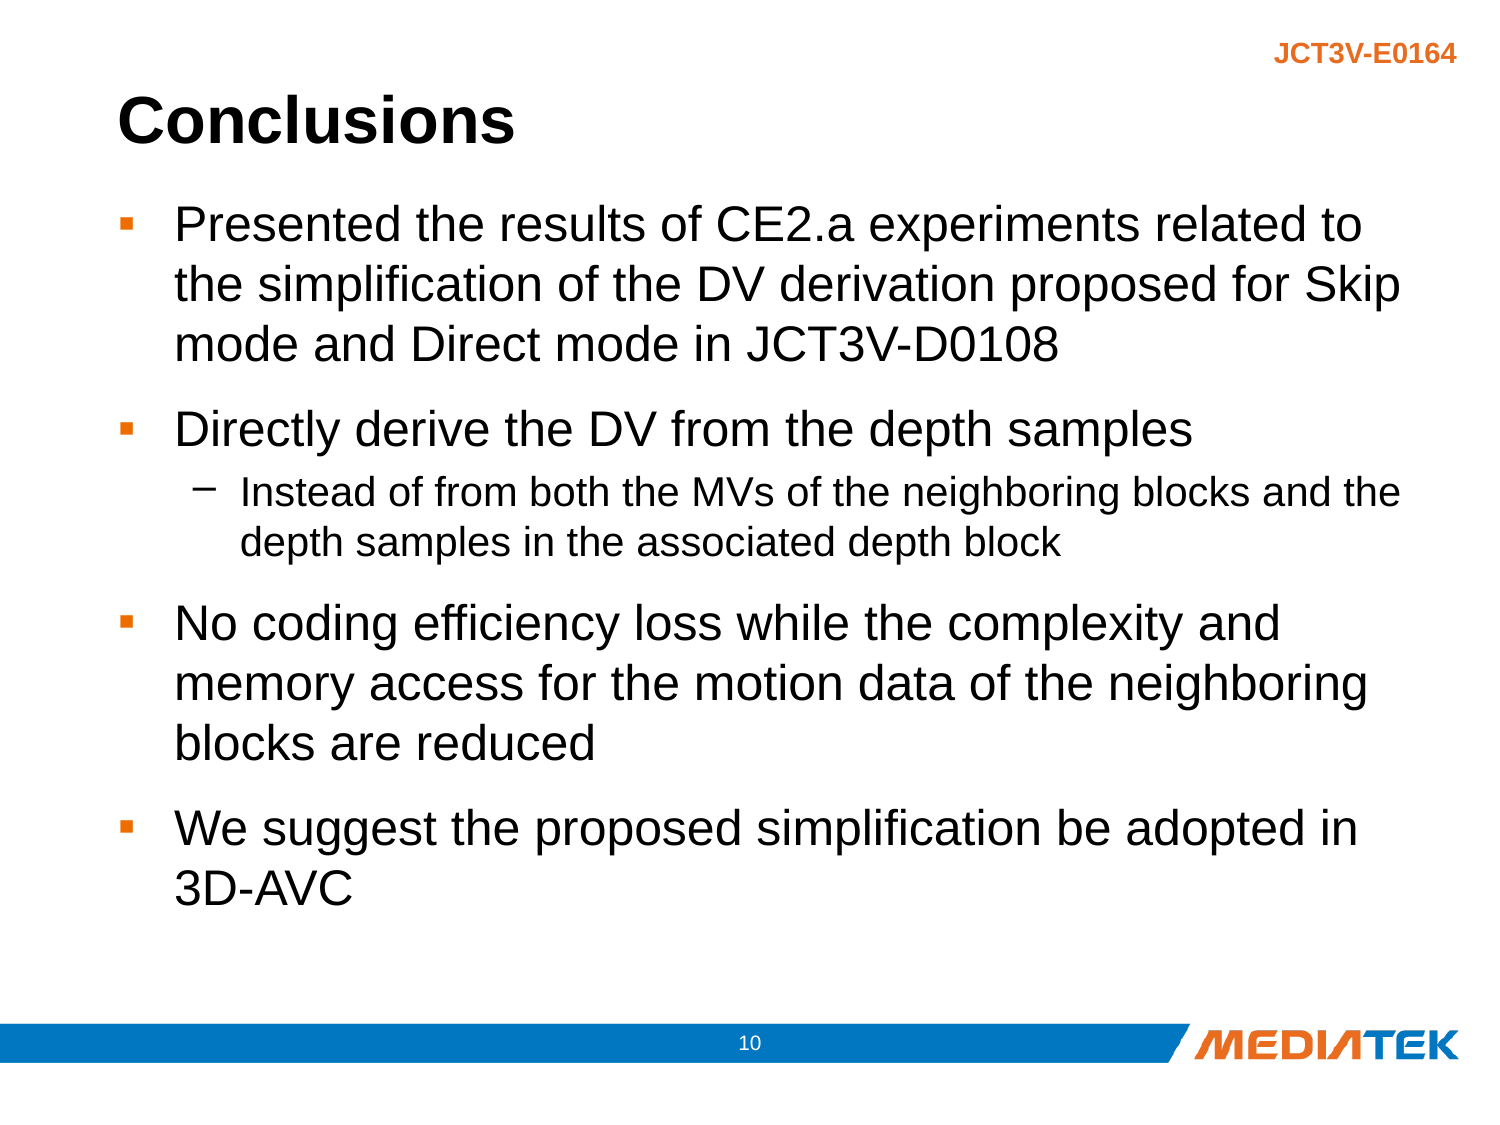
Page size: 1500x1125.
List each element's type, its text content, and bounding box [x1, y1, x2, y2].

title Conclusions [101, 62, 1425, 172]
list Presented the results of CE2.a experiments related to the simplification of the DV derivation proposed for Skip mode and Direct mode in JCT3V-D0108 Directly derive the DV from the depth samples Instead of from both the MVs of the neighboring blocks and the depth samples in the associated depth block No coding efficiency loss while the complexity and memory access for the motion data of the neighboring blocks are reduced We suggest the proposed simplification be adopted in 3D-AVC [102, 184, 1425, 998]
slide_number 9 [711, 1022, 789, 1090]
picture [0, 1023, 711, 1063]
picture [789, 1023, 1459, 1063]
